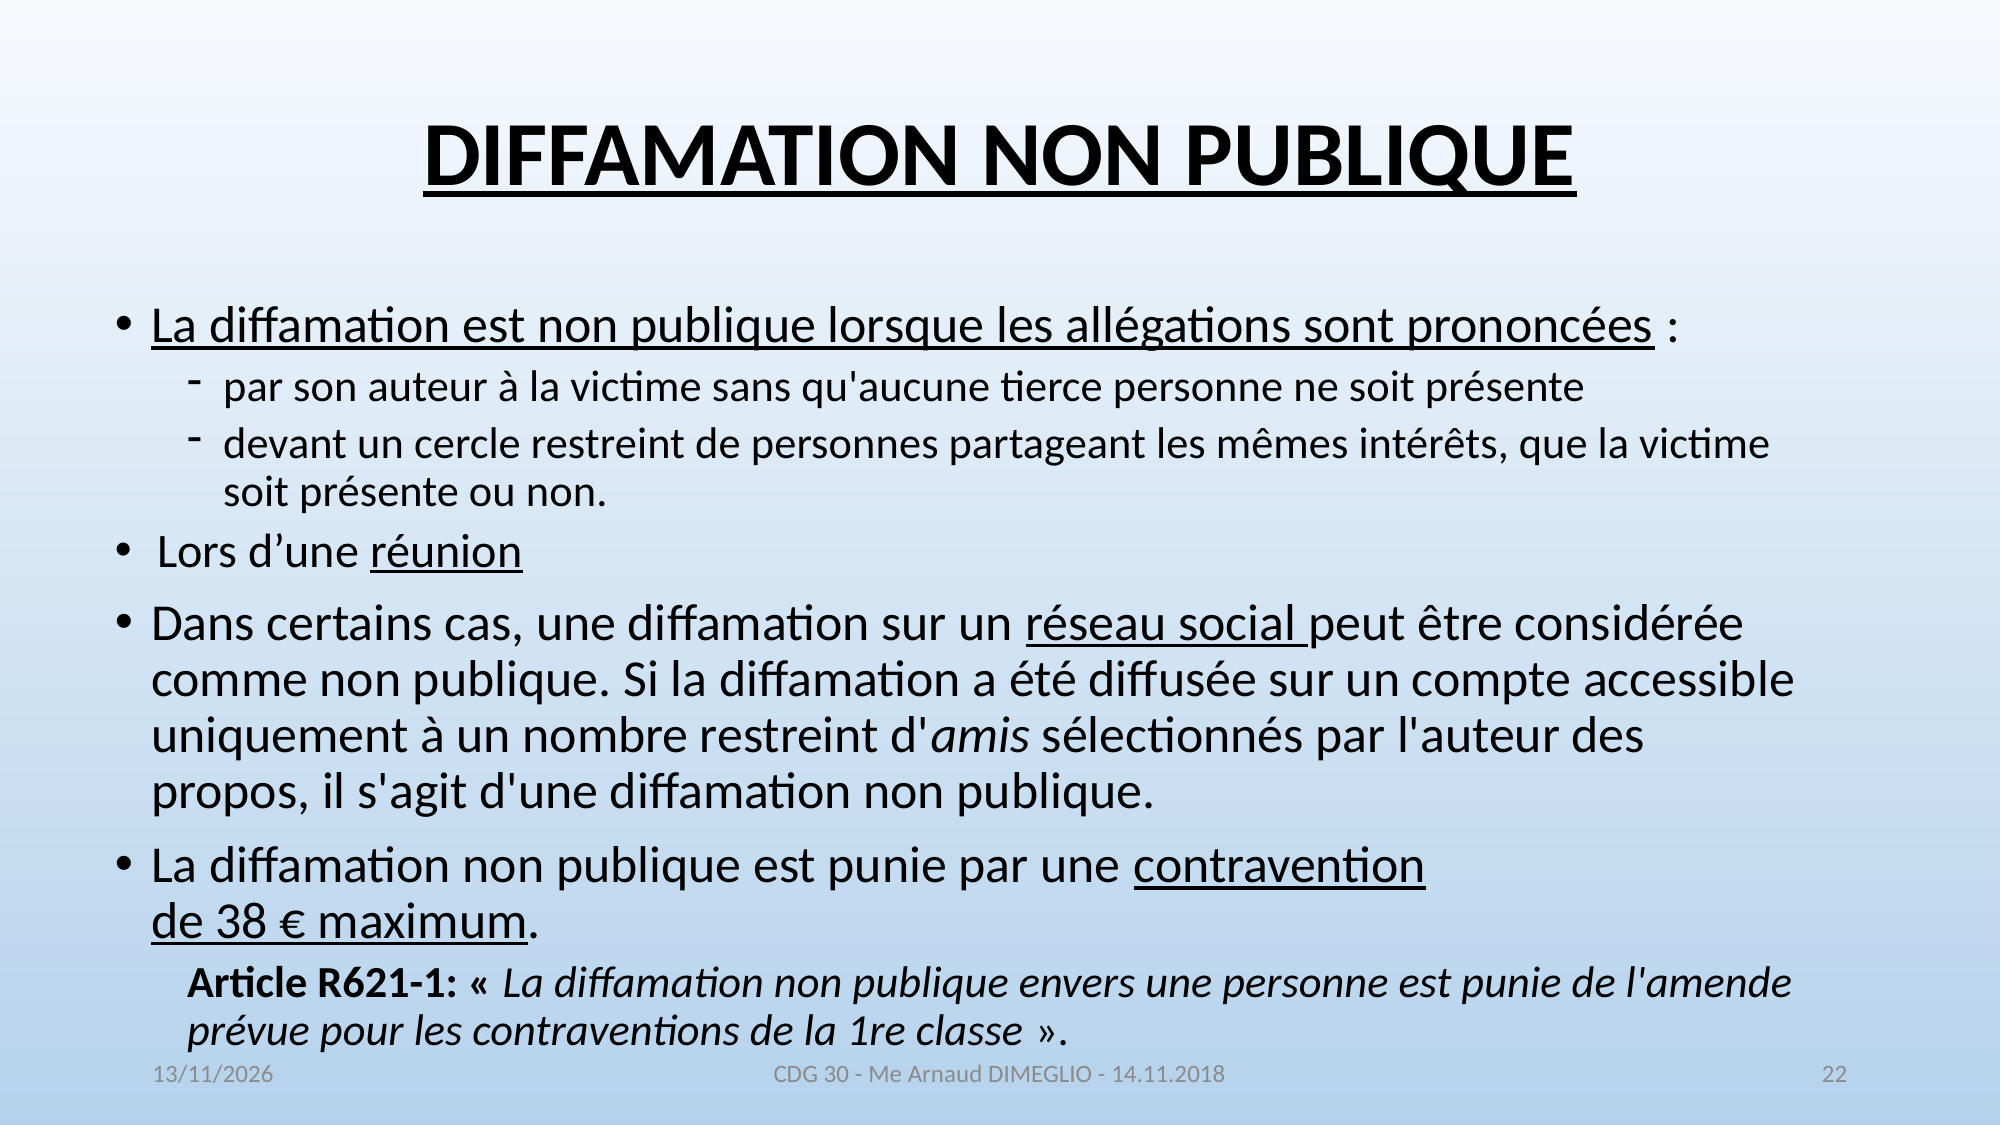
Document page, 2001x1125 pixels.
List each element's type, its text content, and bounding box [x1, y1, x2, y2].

footer CDG 30 - Me Arnaud DIMEGLIO - 14.11.2018 [662, 1042, 1338, 1103]
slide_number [137, 1042, 588, 1103]
list La diffamation est non publique lorsque les allégations sont prononcées : par son auteur à la victime sans qu'aucune tierce personne ne soit présente devant un cercle restreint de personnes partageant les mêmes intérêts, que la victime soit présente ou non. Lors d’une réunion Dans certains cas, une diffamation sur un réseau social peut être considérée comme non publique. Si la diffamation a été diffusée sur un compte accessible uniquement à un nombre restreint d'amis sélectionnés par l'auteur des propos, il s'agit d'une diffamation non publique. La diffamation non publique est punie par une contravention de 38 € maximum. Article R621-1: « La diffamation non publique envers une personne est punie de l'amende prévue pour les contraventions de la 1re classe ». [99, 210, 1825, 1066]
title DIFFAMATION NON PUBLIQUE [137, 59, 1863, 252]
slide_number 22 [1412, 1042, 1863, 1103]
